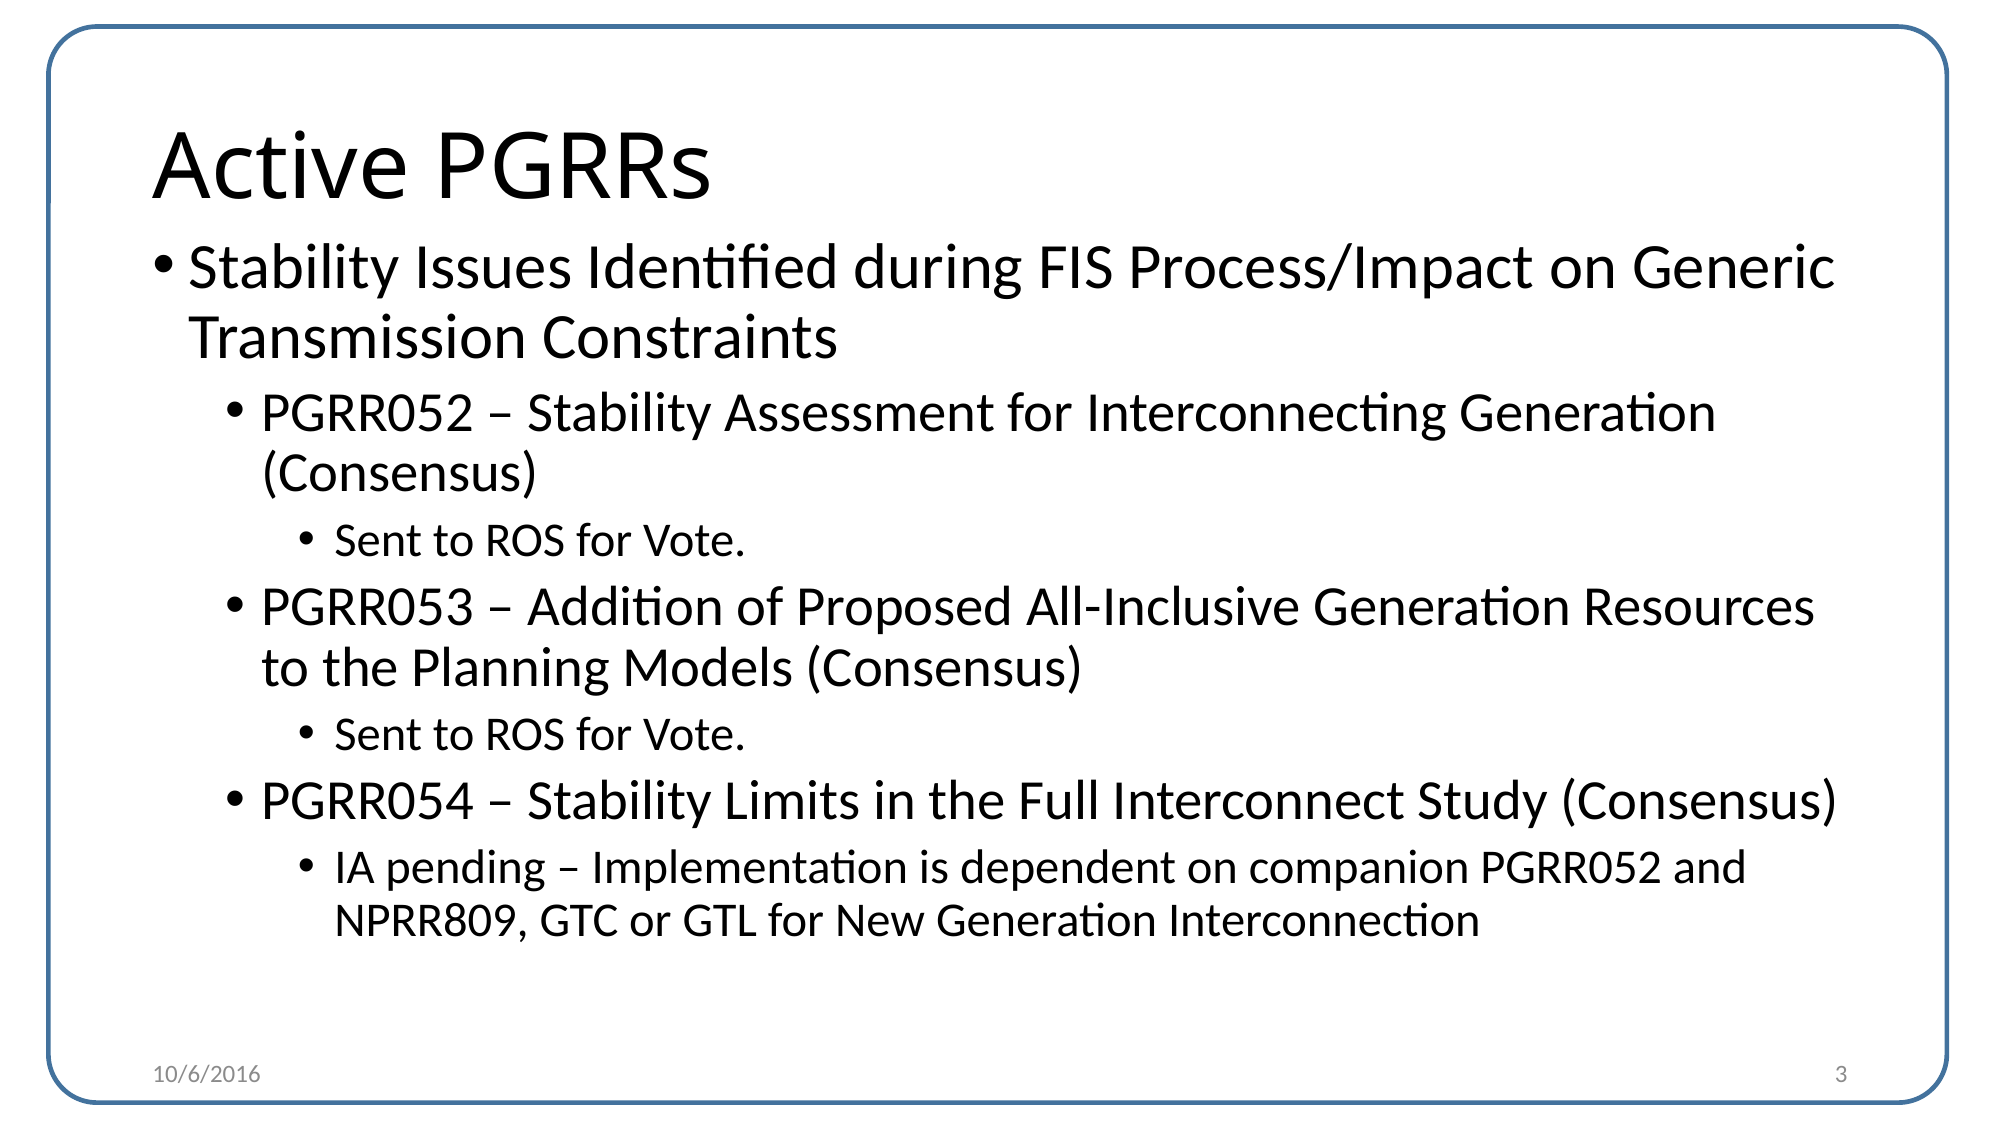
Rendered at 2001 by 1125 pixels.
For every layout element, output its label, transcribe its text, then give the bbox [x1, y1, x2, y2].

title Active PGRRs [137, 59, 1863, 224]
list Stability Issues Identified during FIS Process/Impact on Generic Transmission Constraints PGRR052 – Stability Assessment for Interconnecting Generation (Consensus) Sent to ROS for Vote. PGRR053 – Addition of Proposed All-Inclusive Generation Resources to the Planning Models (Consensus) Sent to ROS for Vote. PGRR054 – Stability Limits in the Full Interconnect Study (Consensus) IA pending – Implementation is dependent on companion PGRR052 and NPRR809, GTC or GTL for New Generation Interconnection [137, 224, 1863, 1014]
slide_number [137, 1042, 588, 1103]
slide_number 3 [1412, 1042, 1863, 1103]
